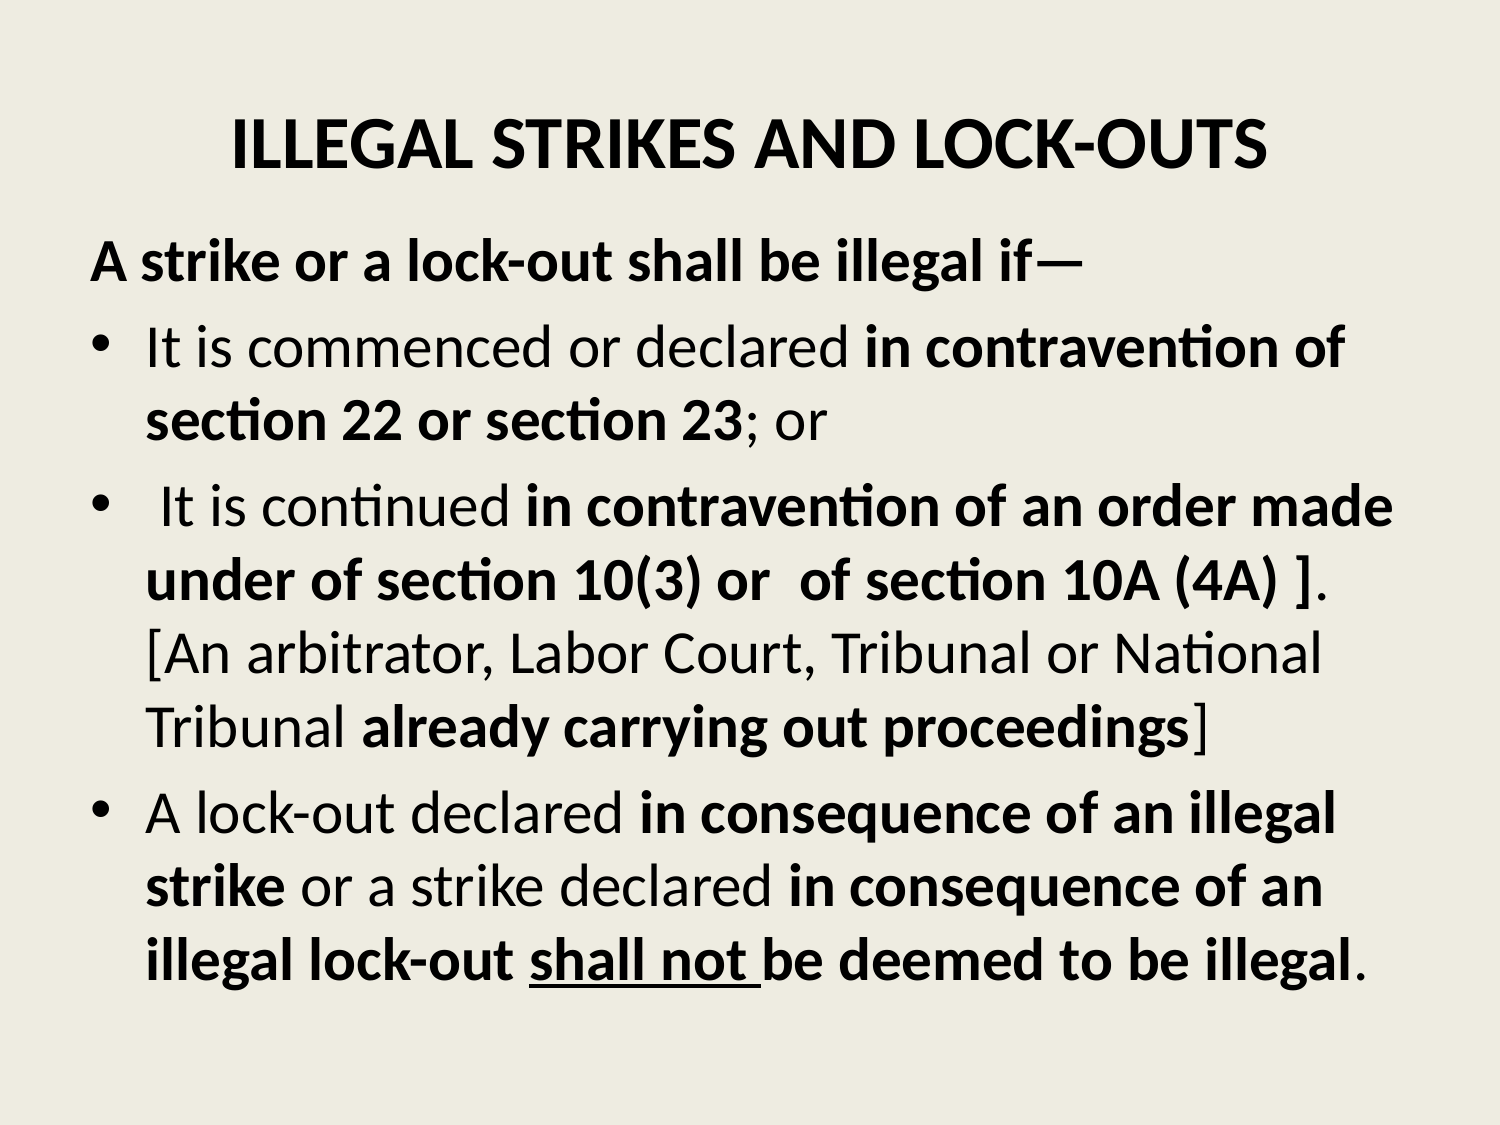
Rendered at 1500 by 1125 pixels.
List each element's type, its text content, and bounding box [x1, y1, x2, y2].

title ILLEGAL STRIKES AND LOCK-OUTS [75, 45, 1425, 212]
list A strike or a lock-out shall be illegal if— It is commenced or declared in contravention of section 22 or section 23; or It is continued in contravention of an order made under of section 10(3) or of section 10A (4A) ]. [An arbitrator, Labor Court, Tribunal or National Tribunal already carrying out proceedings] A lock-out declared in consequence of an illegal strike or a strike declared in consequence of an illegal lock-out shall not be deemed to be illegal. [75, 212, 1425, 1075]
